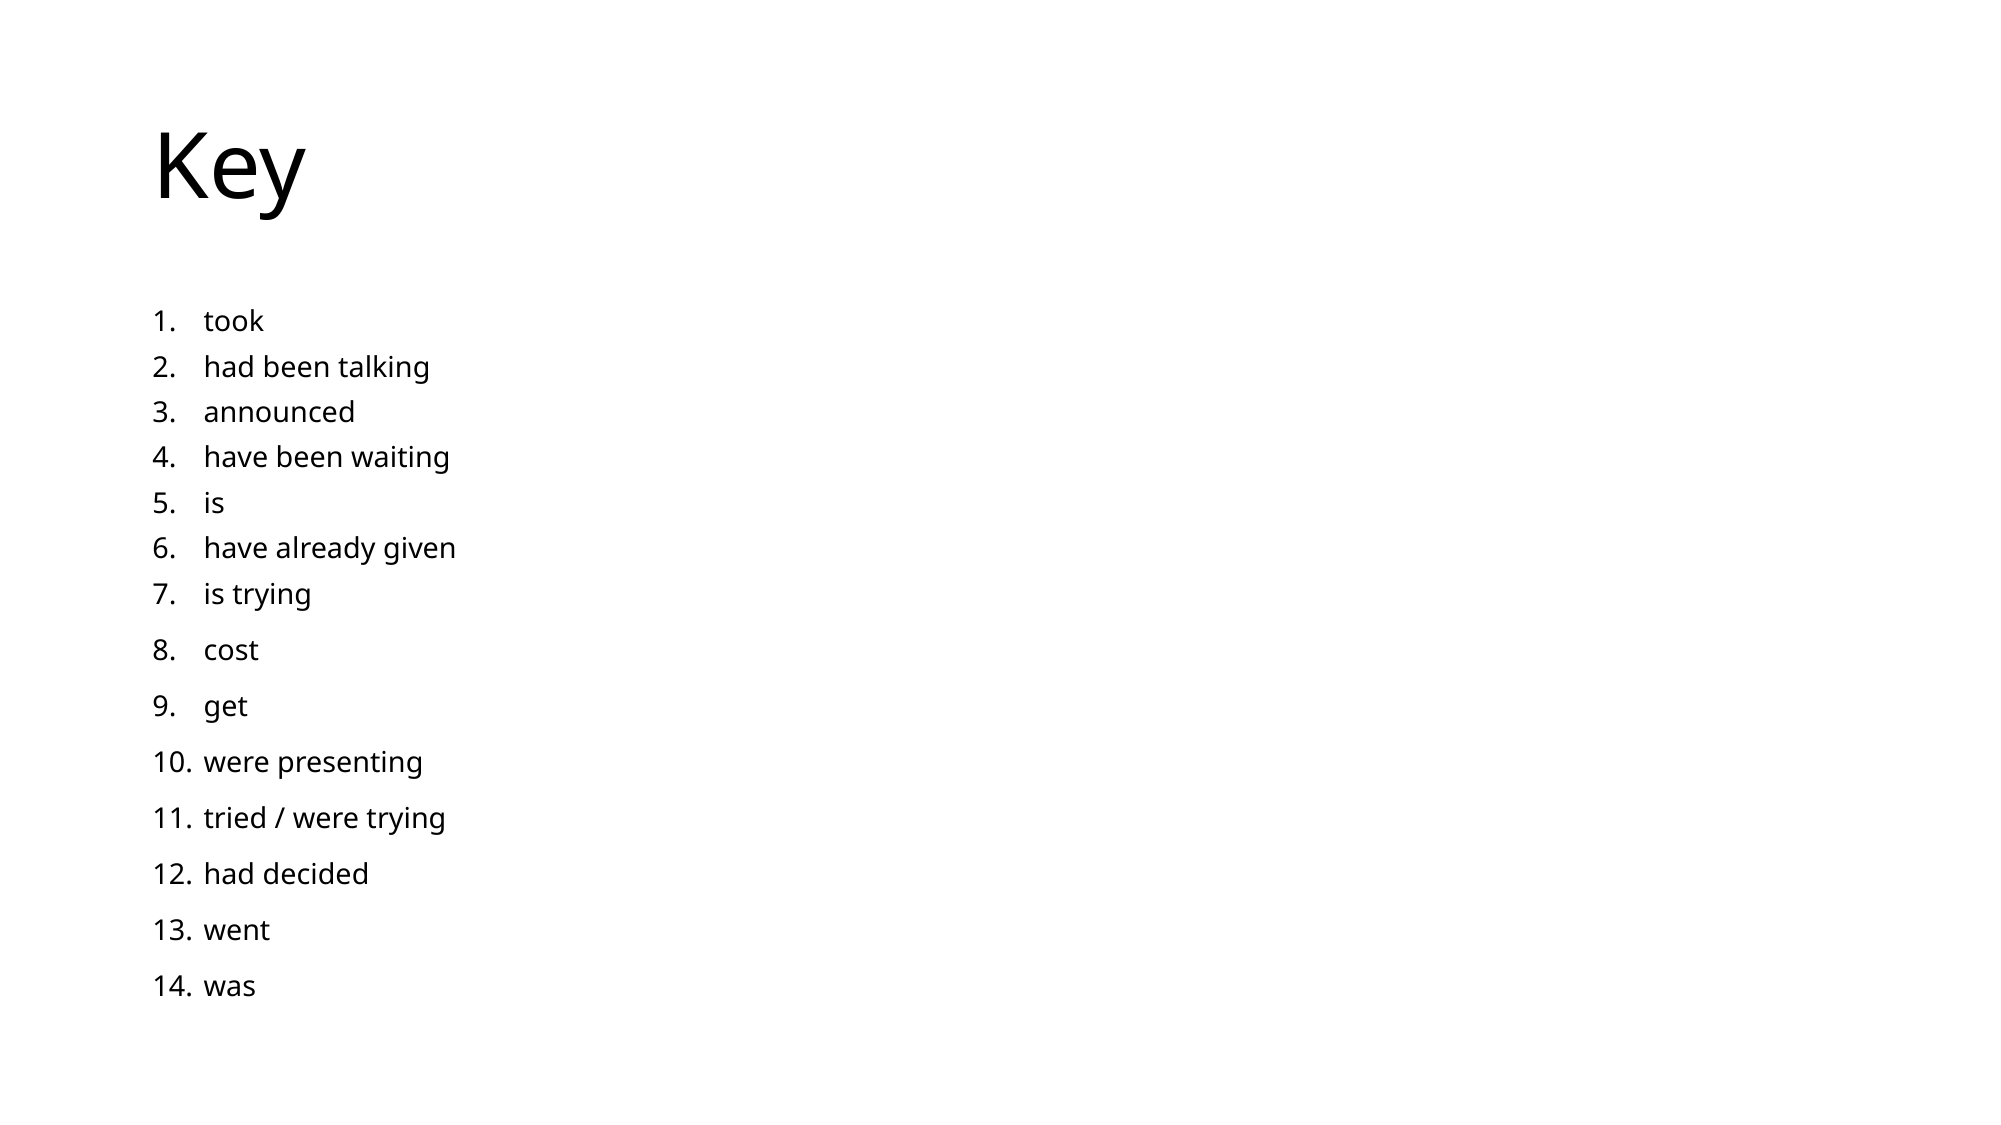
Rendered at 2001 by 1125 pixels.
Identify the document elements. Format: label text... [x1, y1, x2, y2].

title Key [137, 59, 1863, 278]
list took had been talking announced have been waiting is have already given is trying cost get were presenting tried / were trying had decided went was [137, 299, 1863, 1014]
